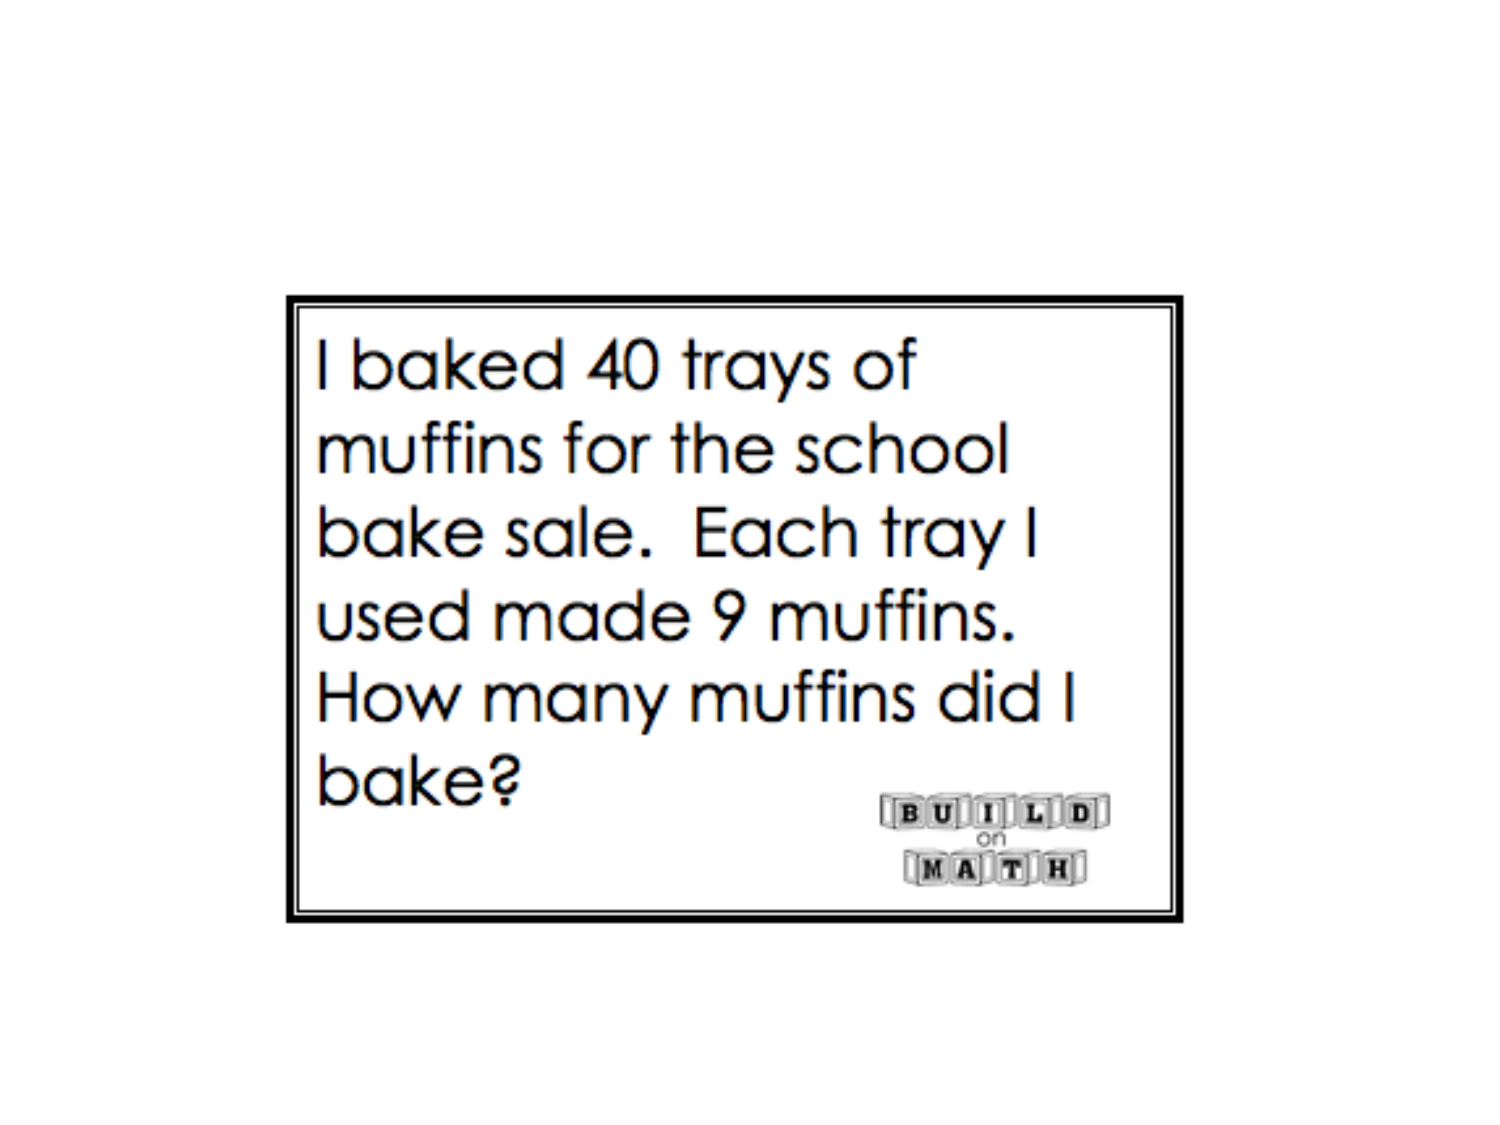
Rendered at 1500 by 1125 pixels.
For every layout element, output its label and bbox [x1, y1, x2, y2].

list [74, 262, 1426, 1006]
